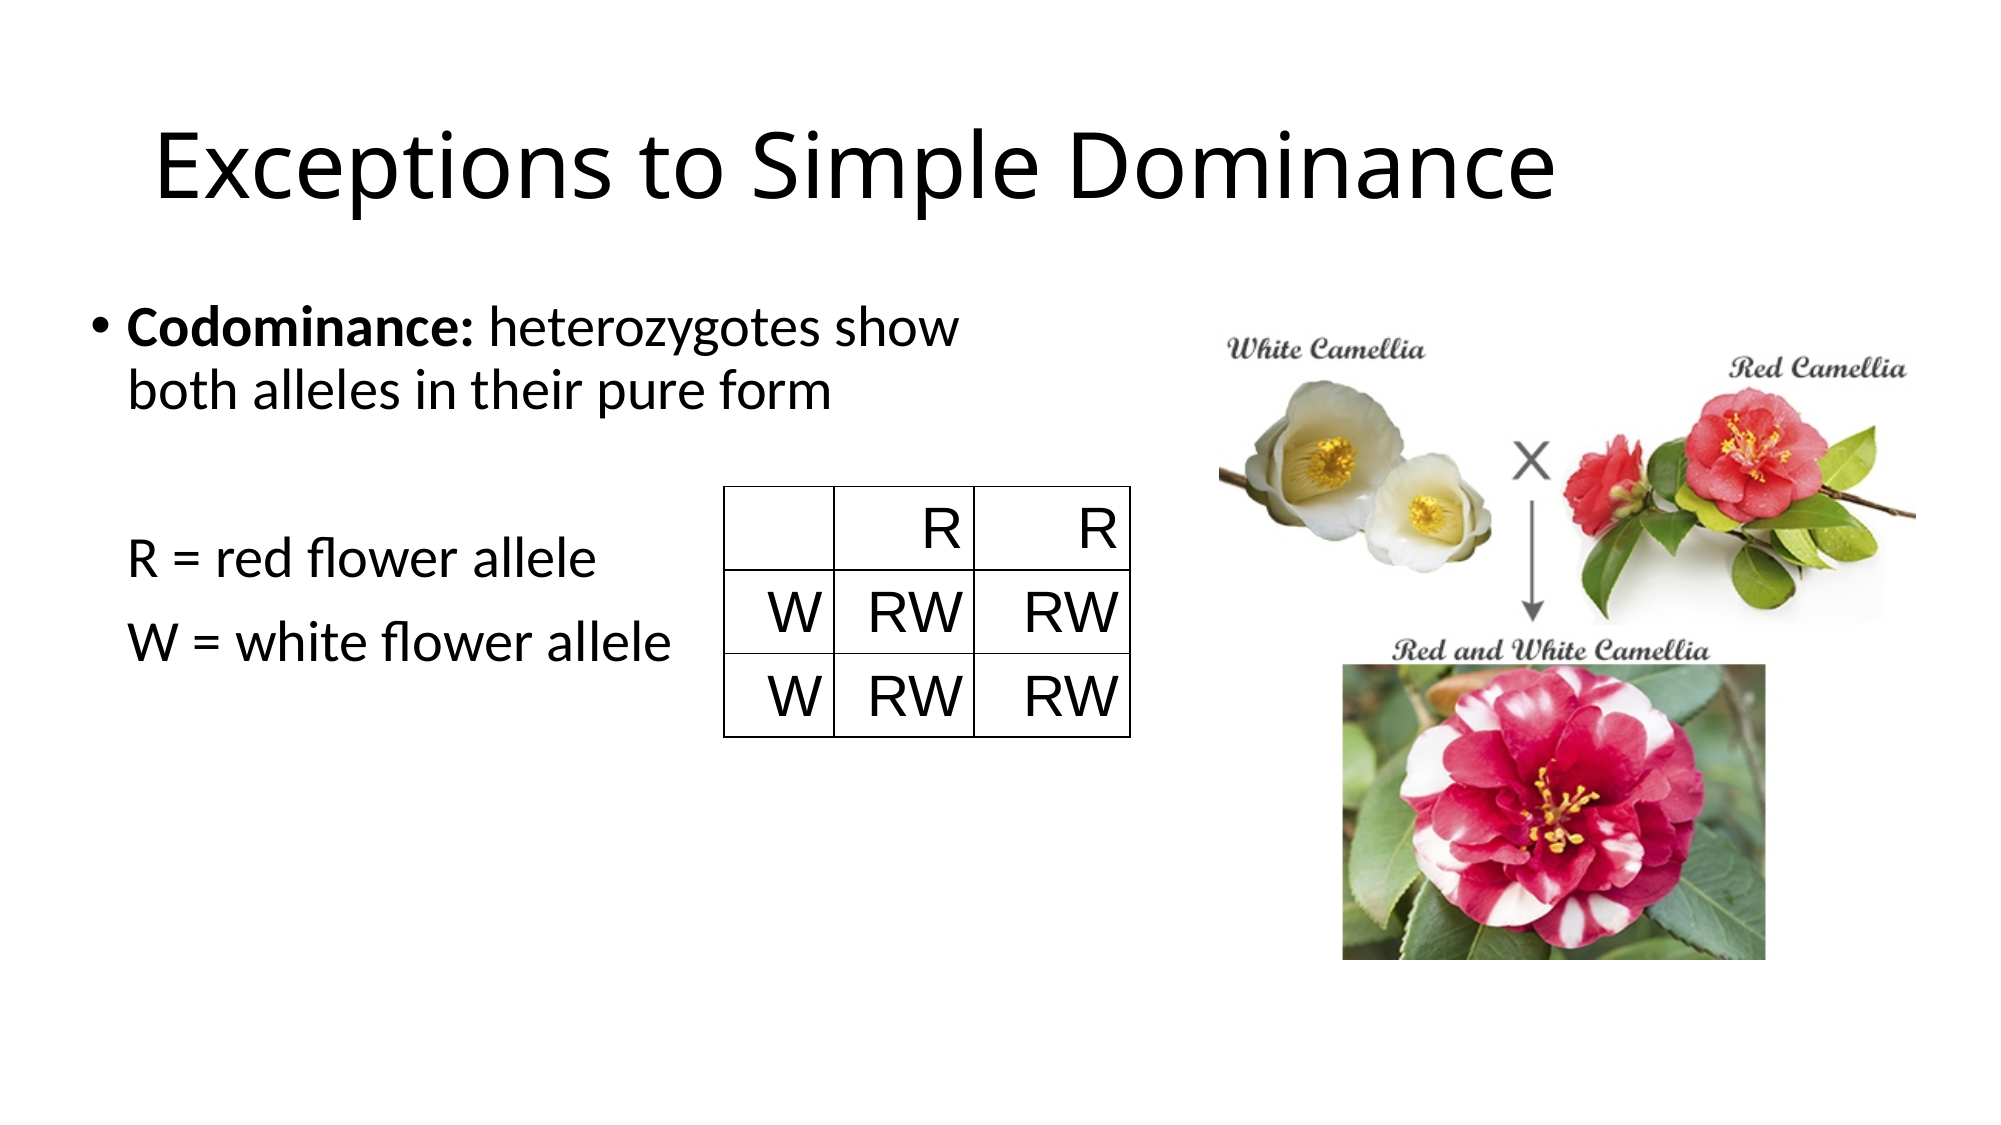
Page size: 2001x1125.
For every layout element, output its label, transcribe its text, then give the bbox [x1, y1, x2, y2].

table_cell RW [835, 654, 973, 736]
table_cell W [725, 571, 833, 653]
table_cell RW [975, 654, 1129, 736]
table_cell RW [835, 571, 973, 653]
table_cell RW [975, 571, 1129, 653]
table_header R [835, 487, 973, 569]
table_header R [975, 487, 1129, 569]
table_cell W [725, 654, 833, 736]
picture [1219, 308, 1916, 960]
list Codominance: heterozygotes show both alleles in their pure form R = red flower allele W = white flower allele [75, 288, 1083, 1003]
title Exceptions to Simple Dominance [137, 59, 1863, 278]
table_header [725, 487, 833, 569]
